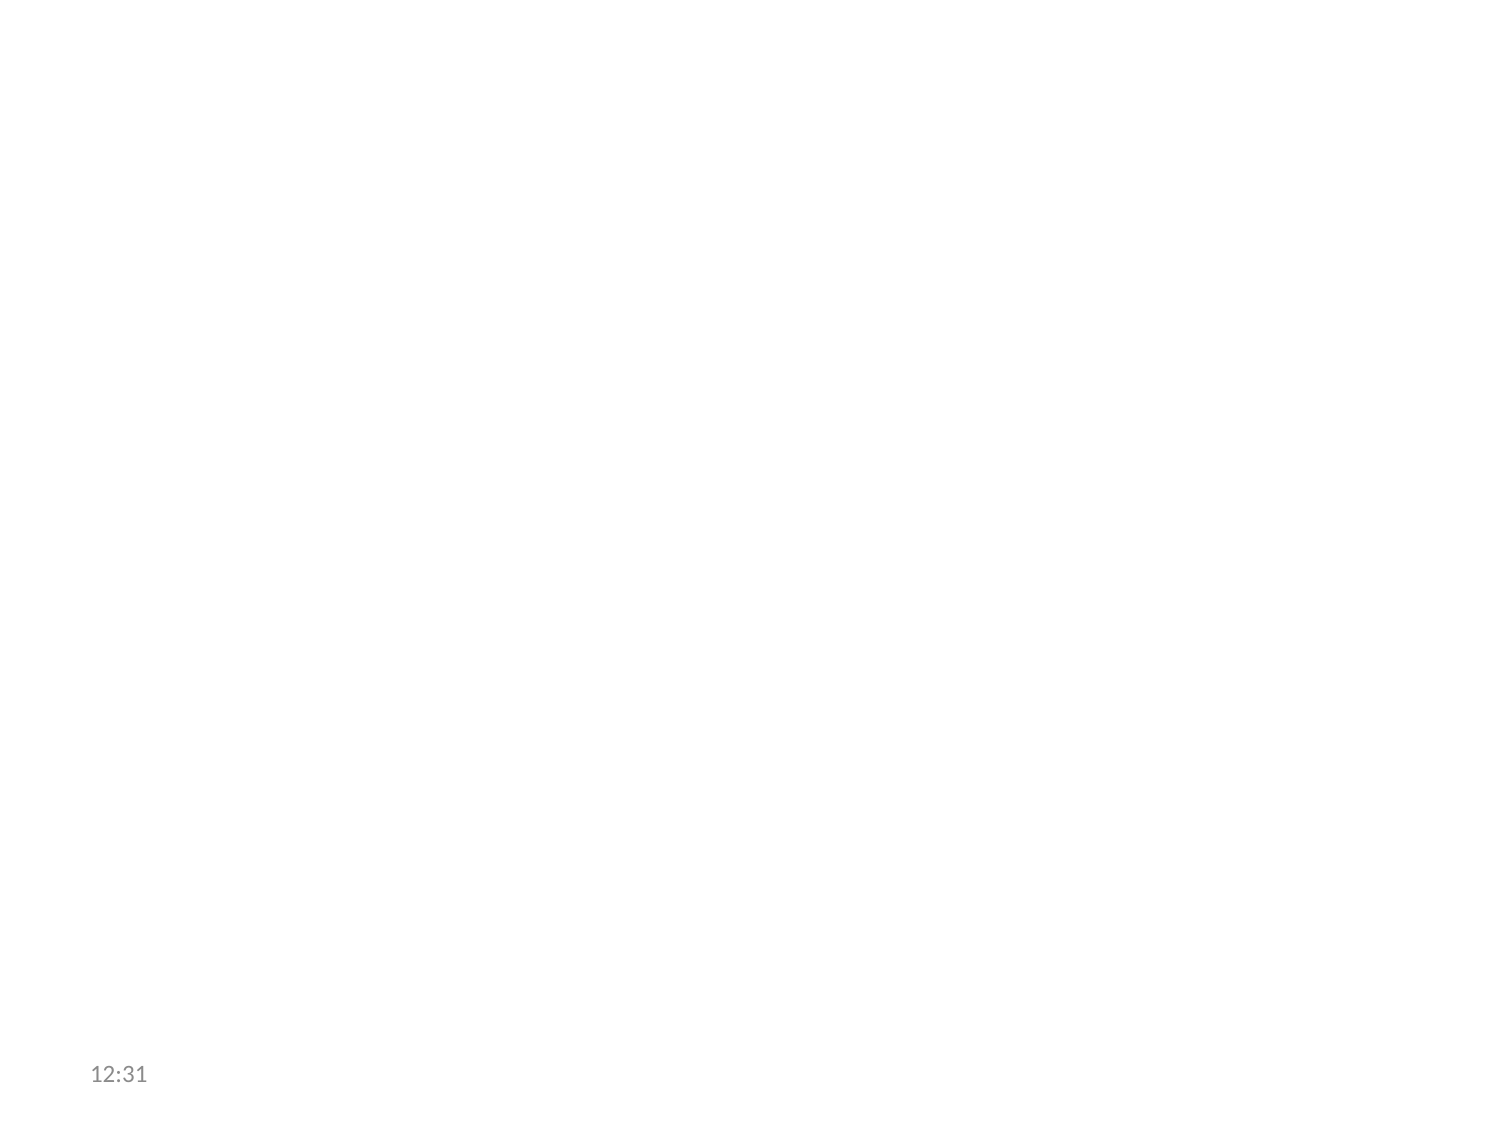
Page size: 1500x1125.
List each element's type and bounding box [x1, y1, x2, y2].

slide_number [75, 1042, 425, 1103]
